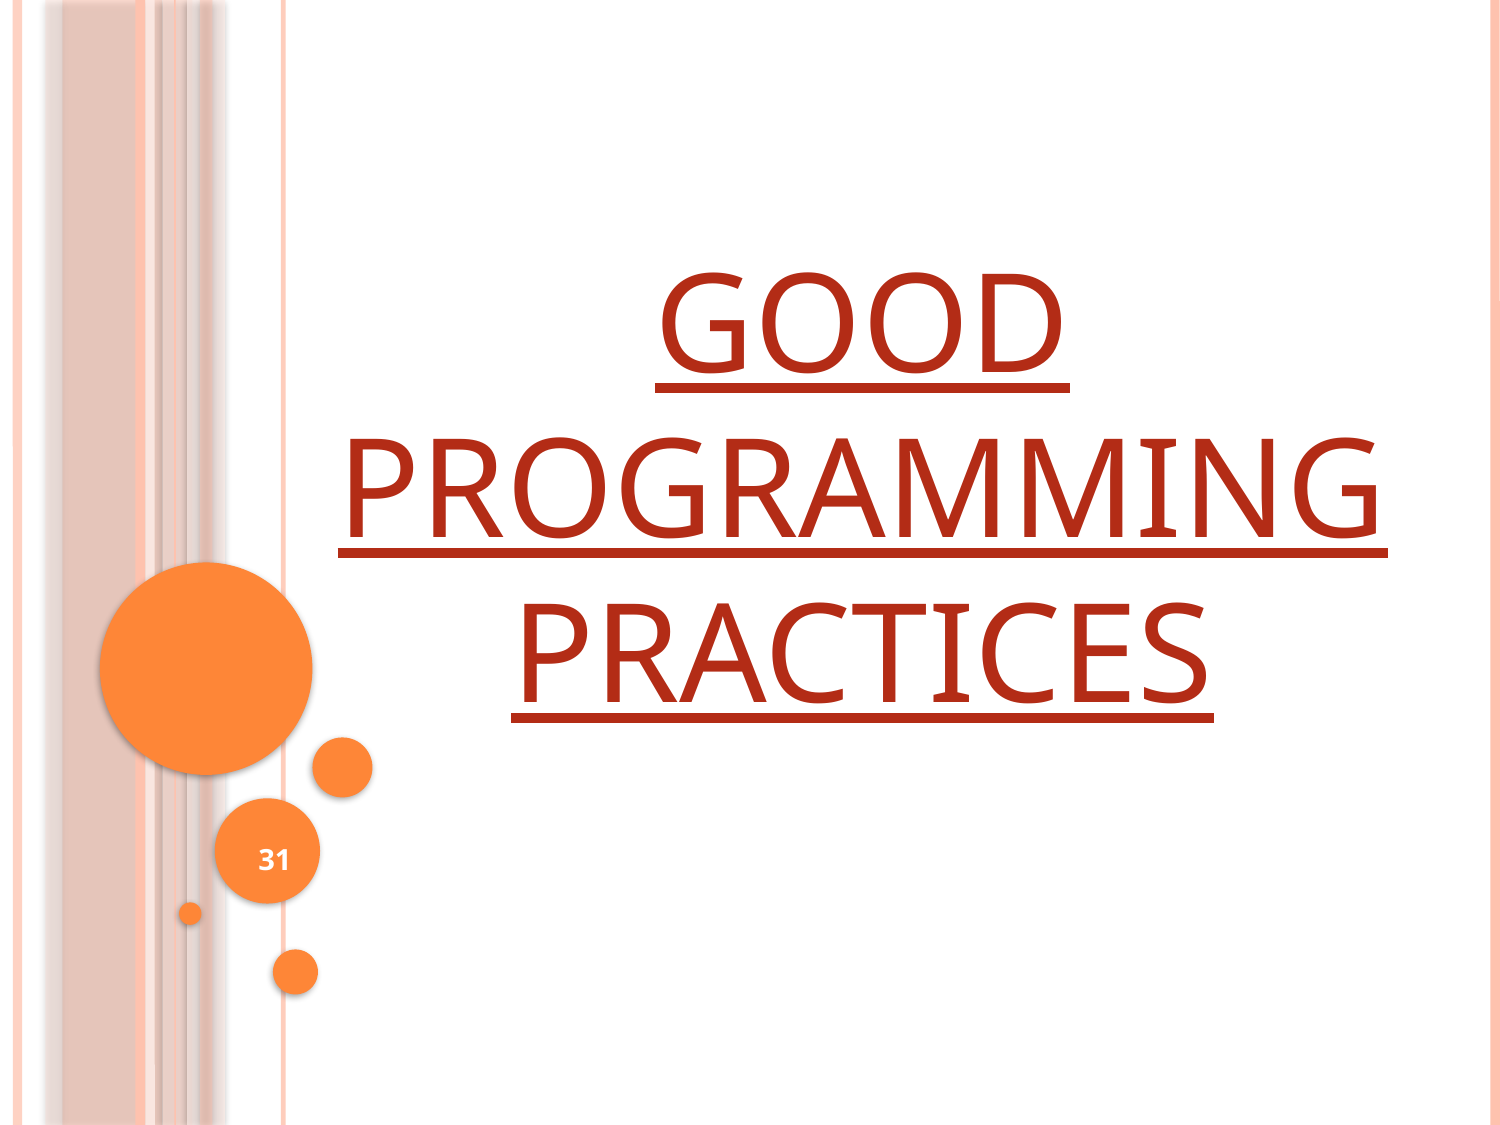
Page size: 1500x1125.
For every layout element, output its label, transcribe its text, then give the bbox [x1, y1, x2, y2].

title Good Programming Practices [312, 375, 1413, 738]
slide_number 31 [225, 825, 325, 898]
